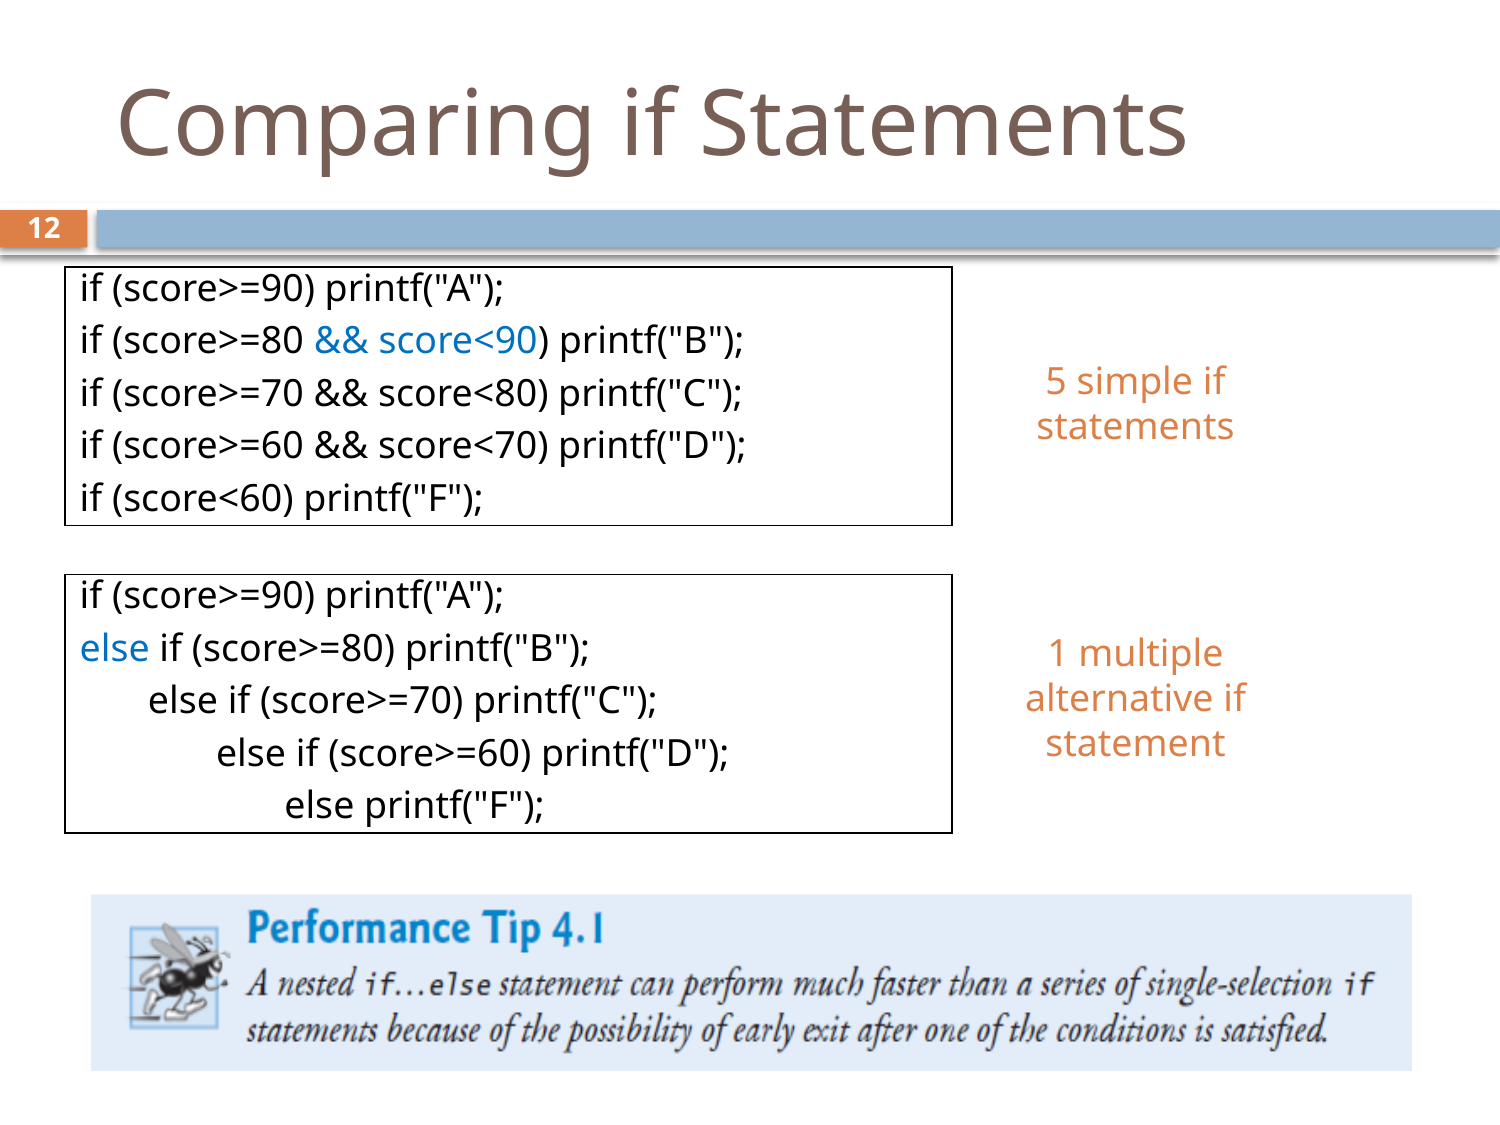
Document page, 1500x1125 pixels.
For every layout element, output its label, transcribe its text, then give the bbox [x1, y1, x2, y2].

text_box if (score>=90) printf("A"); if (score>=80 && score<90) printf("B"); if (score>=70 && score<80) printf("C"); if (score>=60 && score<70) printf("D"); if (score<60) printf("F"); [64, 267, 953, 526]
text_box if (score>=90) printf("A"); else if (score>=80) printf("B"); else if (score>=70) printf("C"); else if (score>=60) printf("D"); else printf("F"); [64, 574, 953, 833]
picture [88, 892, 1412, 1071]
title Comparing if Statements [100, 37, 1438, 200]
slide_number 12 [0, 208, 88, 249]
text_box 1 multiple alternative if statement [998, 621, 1273, 772]
text_box 5 simple if statements [998, 349, 1273, 455]
